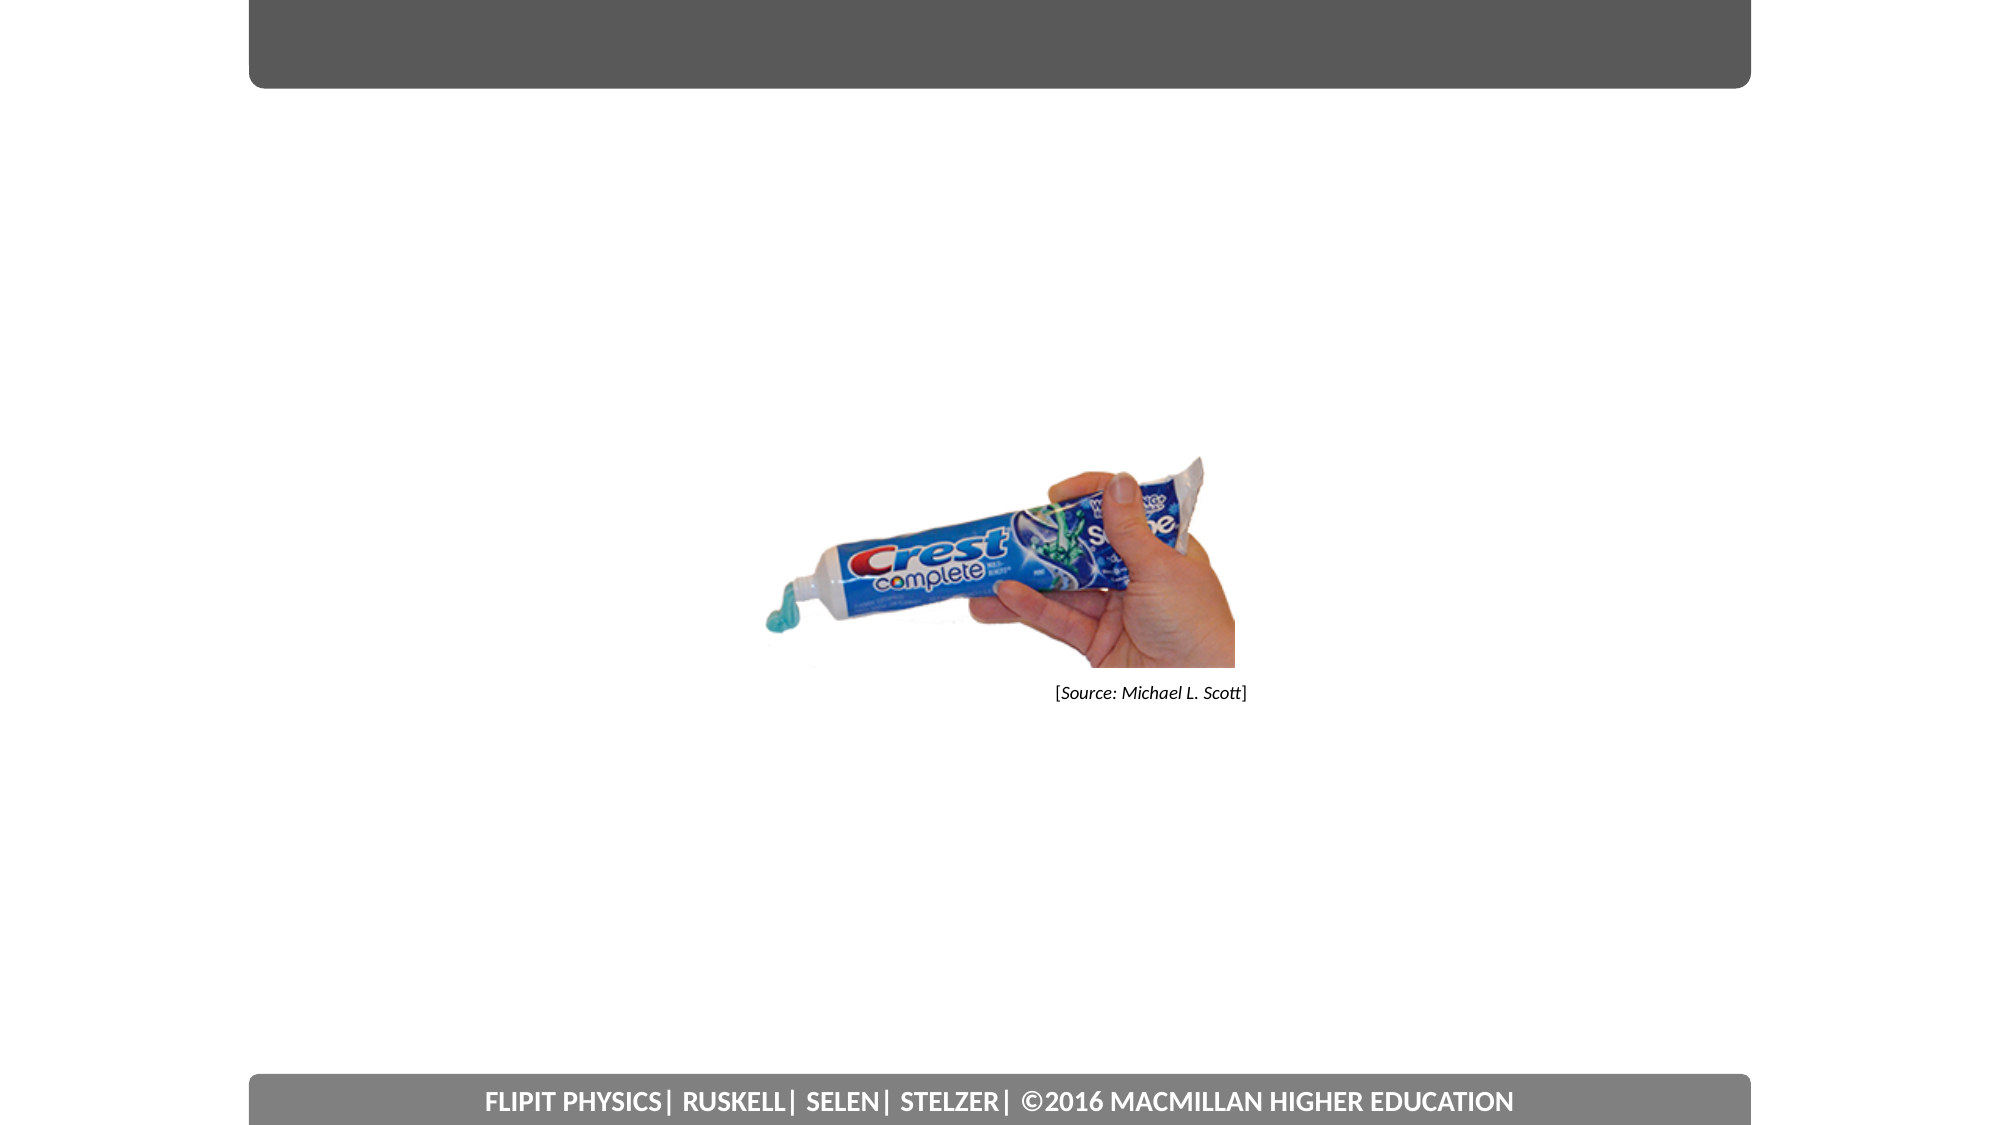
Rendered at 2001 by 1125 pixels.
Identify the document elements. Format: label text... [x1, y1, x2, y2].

picture [765, 456, 1235, 668]
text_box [249, 1074, 1750, 1125]
text_box [Source: Michael L. Scott] [962, 672, 1262, 711]
text_box [248, 0, 1752, 89]
